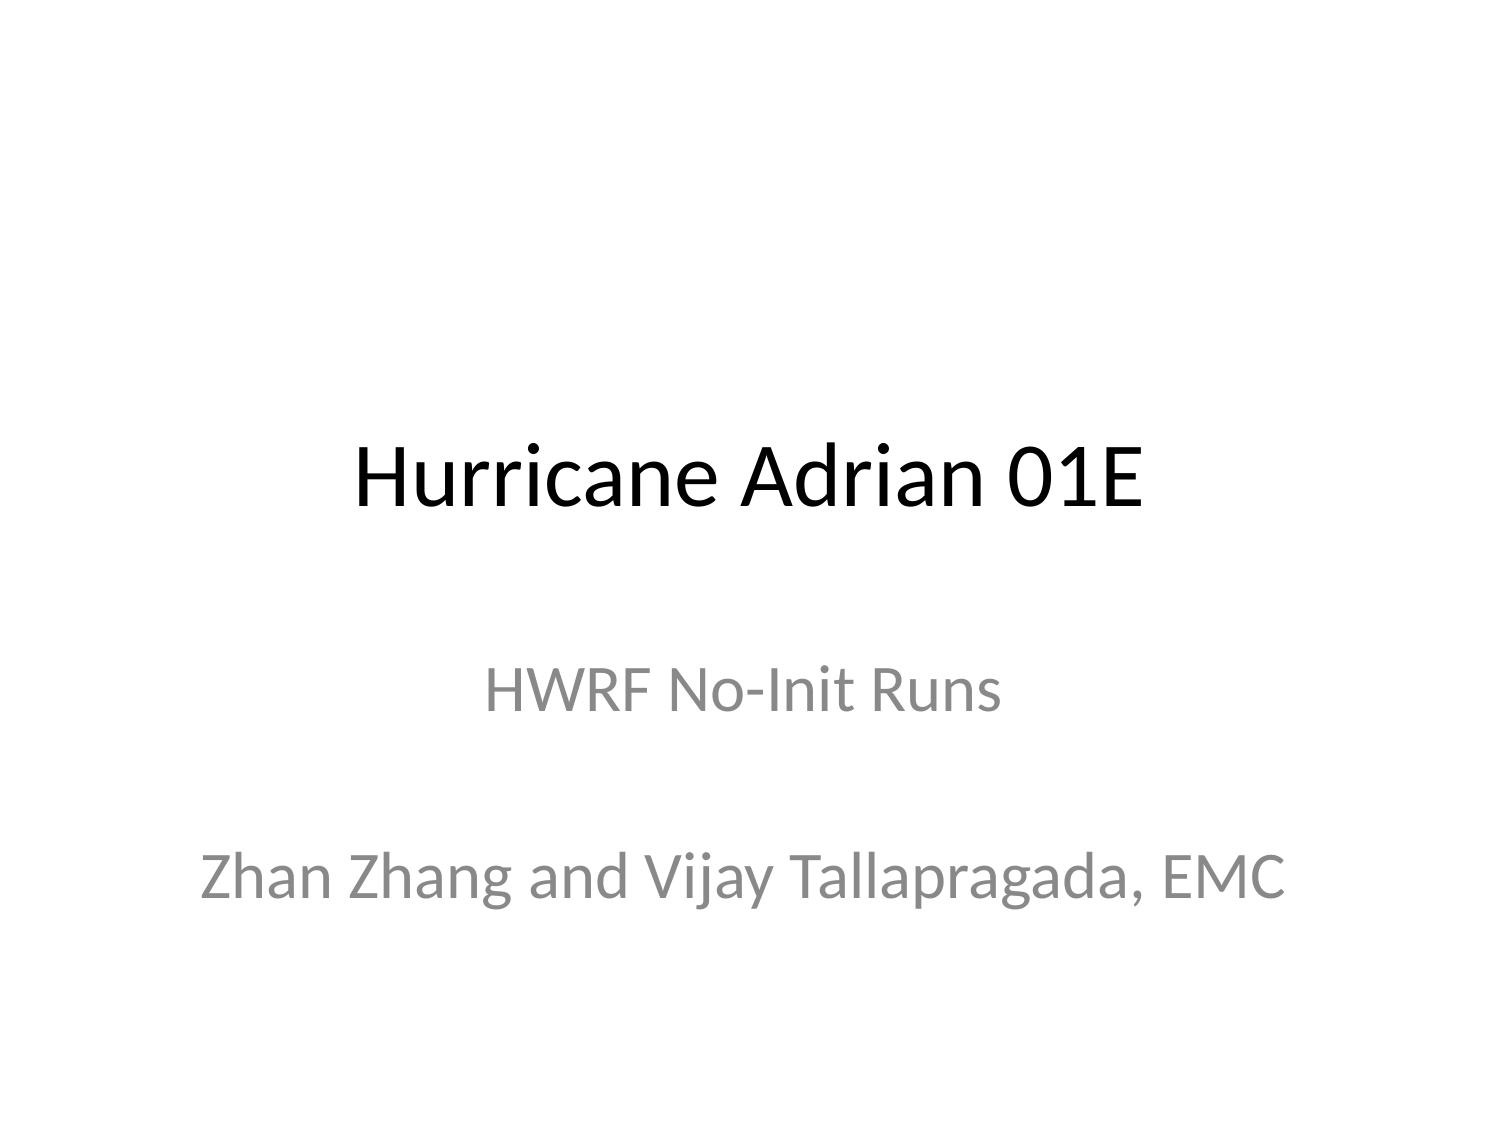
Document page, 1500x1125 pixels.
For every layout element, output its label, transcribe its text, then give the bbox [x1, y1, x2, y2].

title Hurricane Adrian 01E [112, 349, 1388, 591]
subtitle HWRF No-Init Runs Zhan Zhang and Vijay Tallapragada, EMC [137, 637, 1350, 925]
